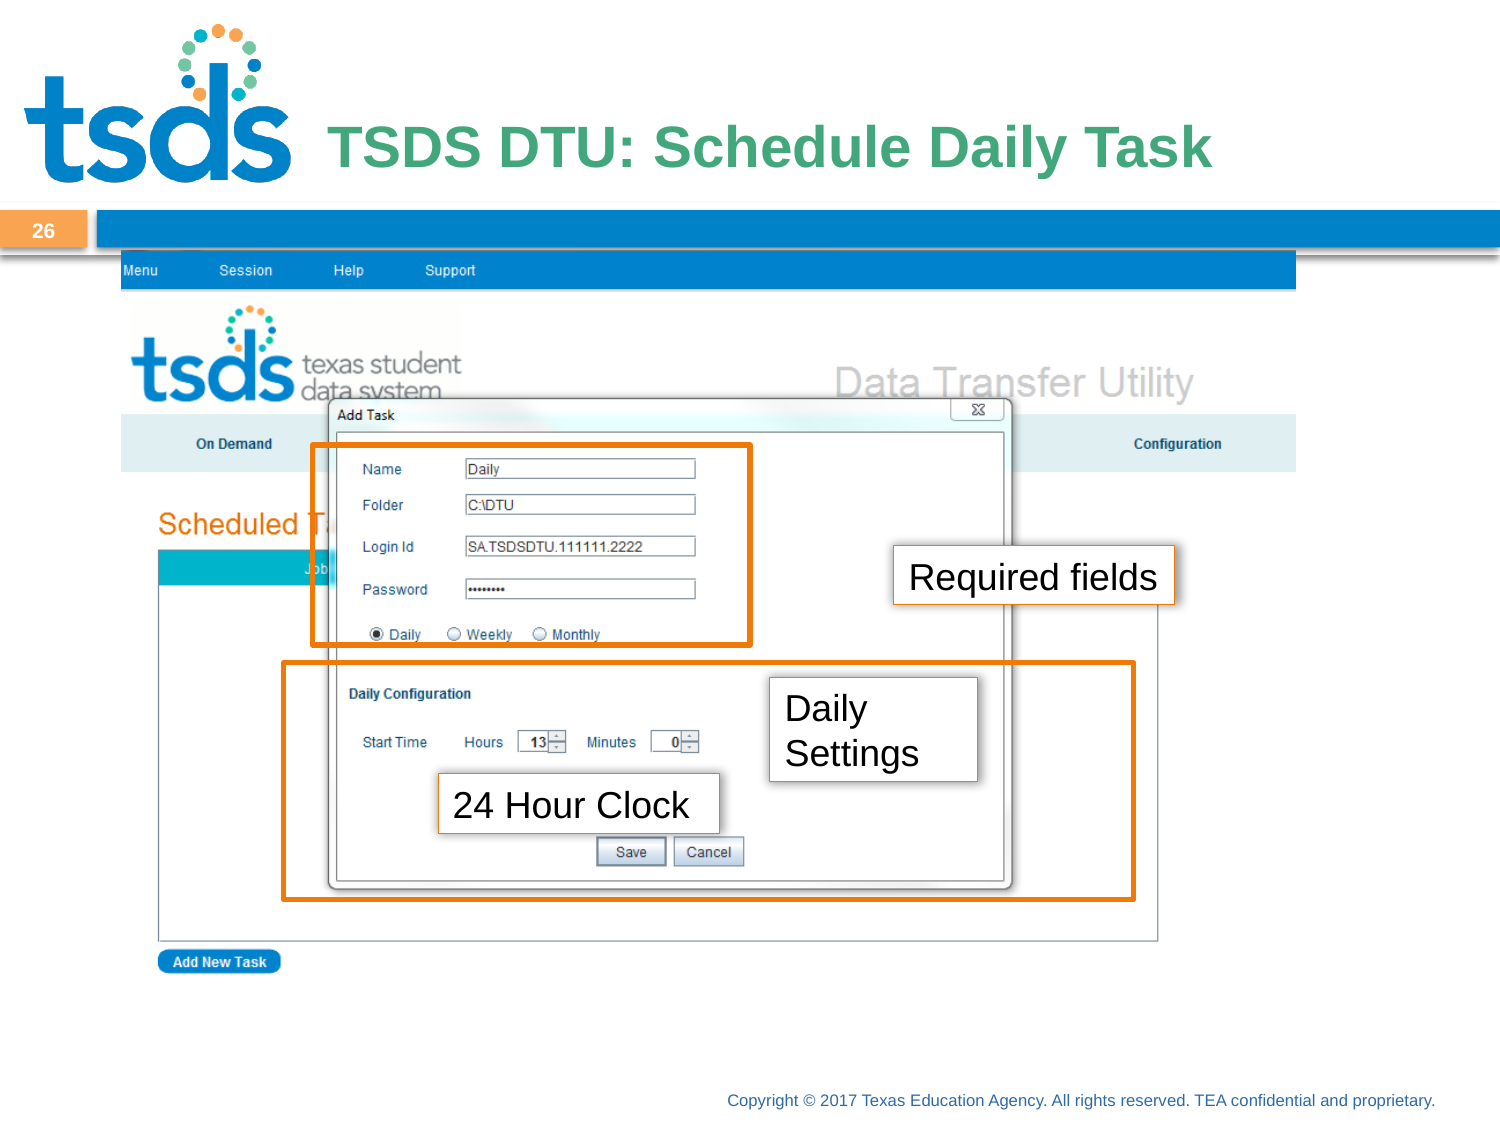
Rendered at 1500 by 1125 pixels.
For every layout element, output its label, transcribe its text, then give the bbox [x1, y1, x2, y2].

slide_number 26 [0, 210, 88, 251]
picture [24, 24, 291, 191]
title TSDS DTU: Schedule Daily Task [312, 75, 1438, 213]
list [121, 249, 1297, 988]
